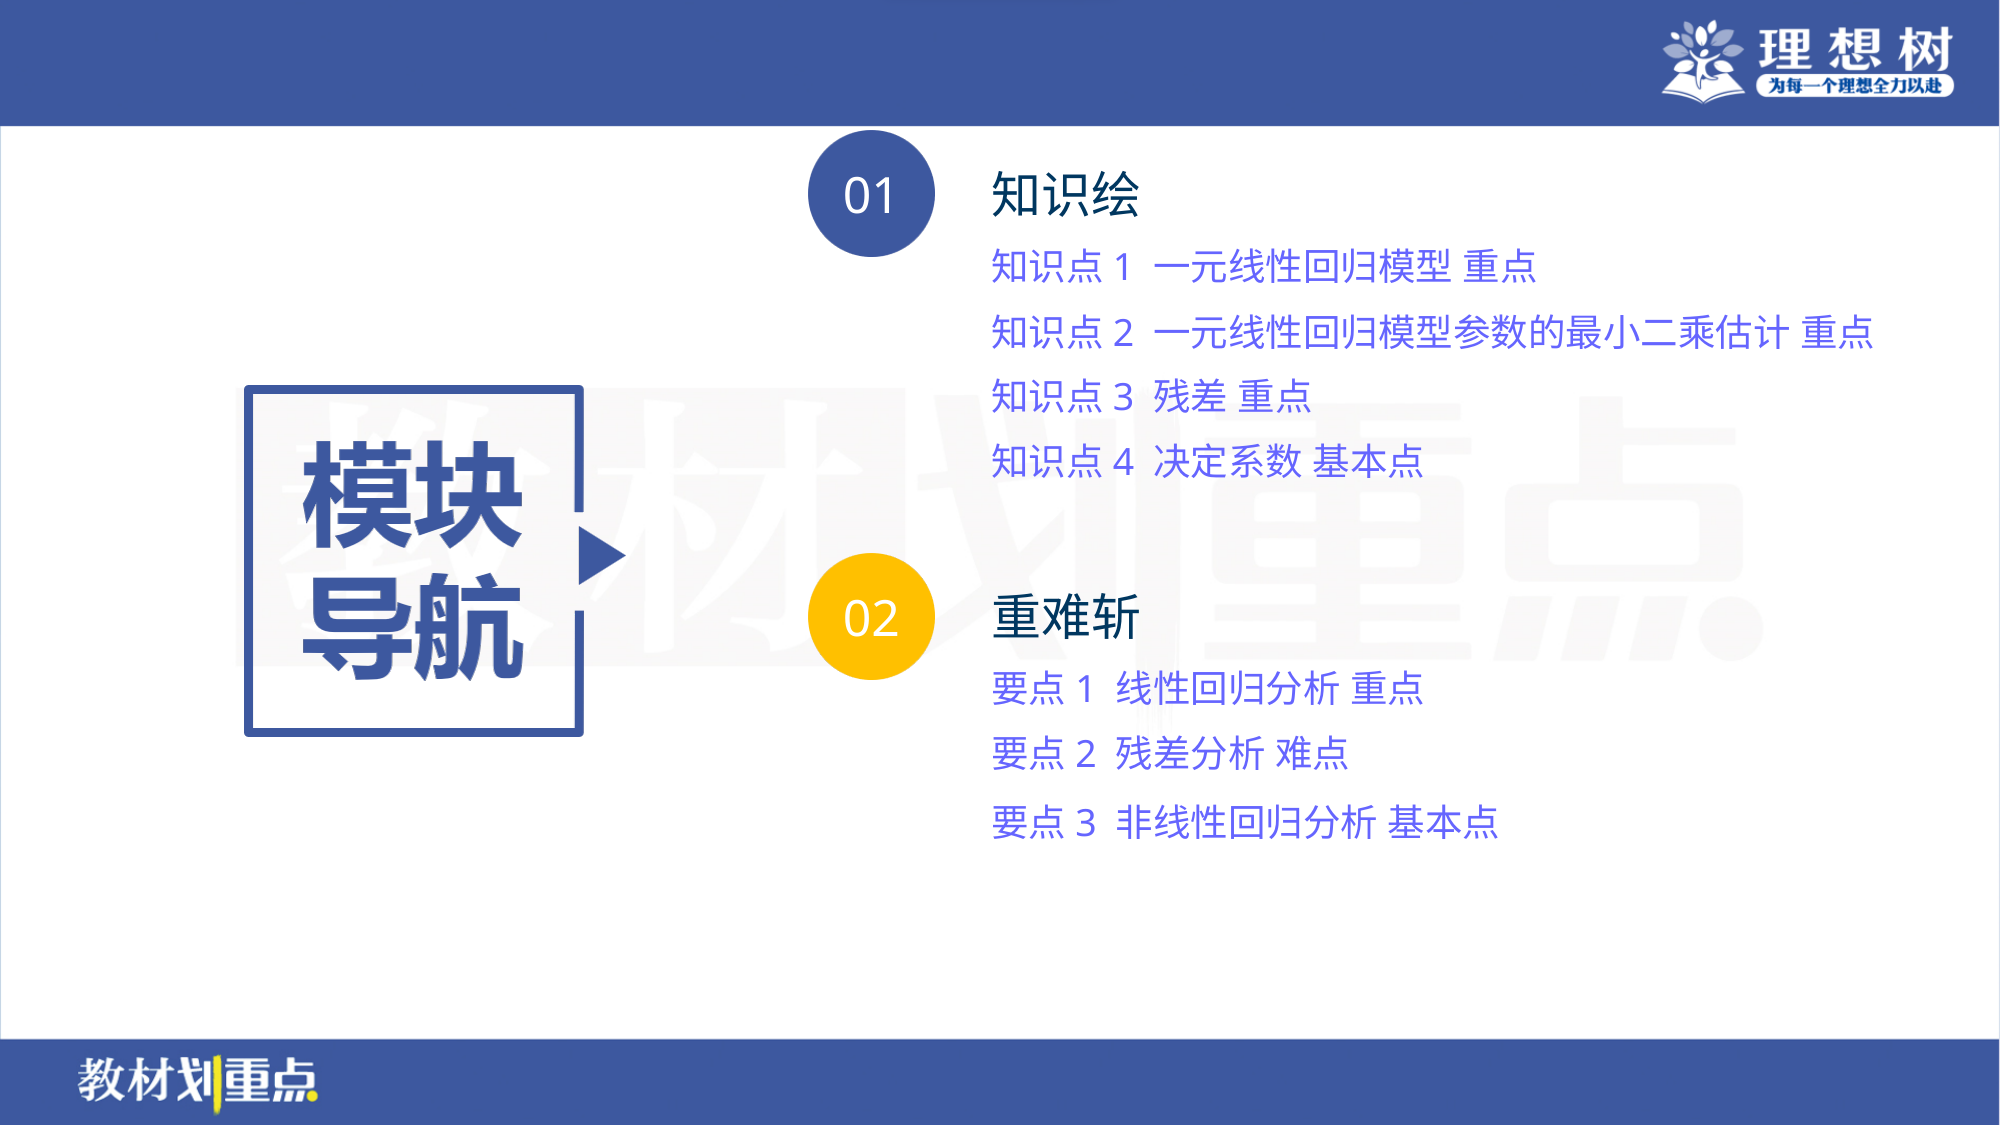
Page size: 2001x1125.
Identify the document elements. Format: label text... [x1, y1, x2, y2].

text_box 知识点1 一元线性回归模型 重点 [991, 235, 1995, 294]
text_box 知识点3 残差 重点 [991, 366, 1995, 425]
text_box 知识点2 一元线性回归模型参数的最小二乘估计 重点 [991, 301, 1995, 360]
text_box 知识绘 [963, 155, 1170, 231]
text_box 要点3 非线性回归分析 基本点 [991, 791, 1995, 851]
text_box 要点1 线性回归分析 重点 [991, 657, 1995, 717]
picture [0, 0, 2000, 1125]
text_box 重难斩 [963, 577, 1170, 653]
text_box 要点2 残差分析 难点 [991, 722, 1995, 782]
